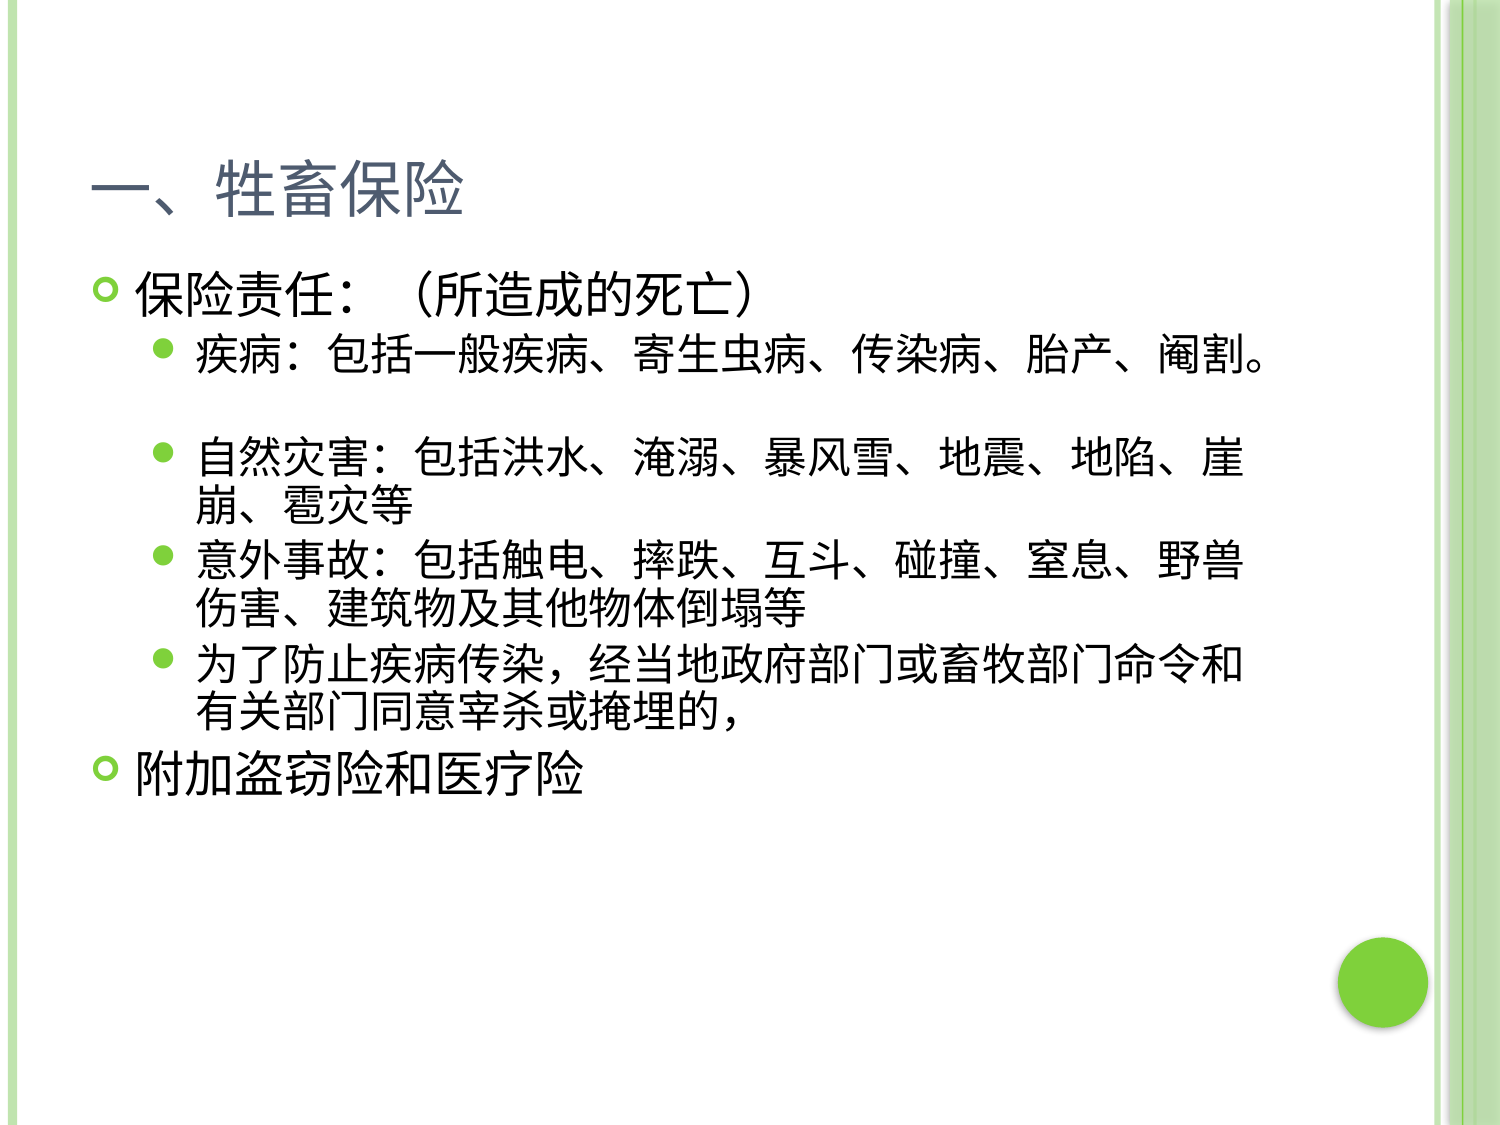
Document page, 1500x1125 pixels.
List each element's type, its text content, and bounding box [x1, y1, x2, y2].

title 一、牲畜保险 [75, 45, 1300, 233]
list 保险责任：（所造成的死亡） 疾病：包括一般疾病、寄生虫病、传染病、胎产、阉割。 自然灾害：包括洪水、淹溺、暴风雪、地震、地陷、崖崩、雹灾等 意外事故：包括触电、摔跌、互斗、碰撞、窒息、野兽伤害、建筑物及其他物体倒塌等 为了防止疾病传染，经当地政府部门或畜牧部门命令和有关部门同意宰杀或掩埋的， 附加盗窃险和医疗险 [74, 262, 1301, 1063]
